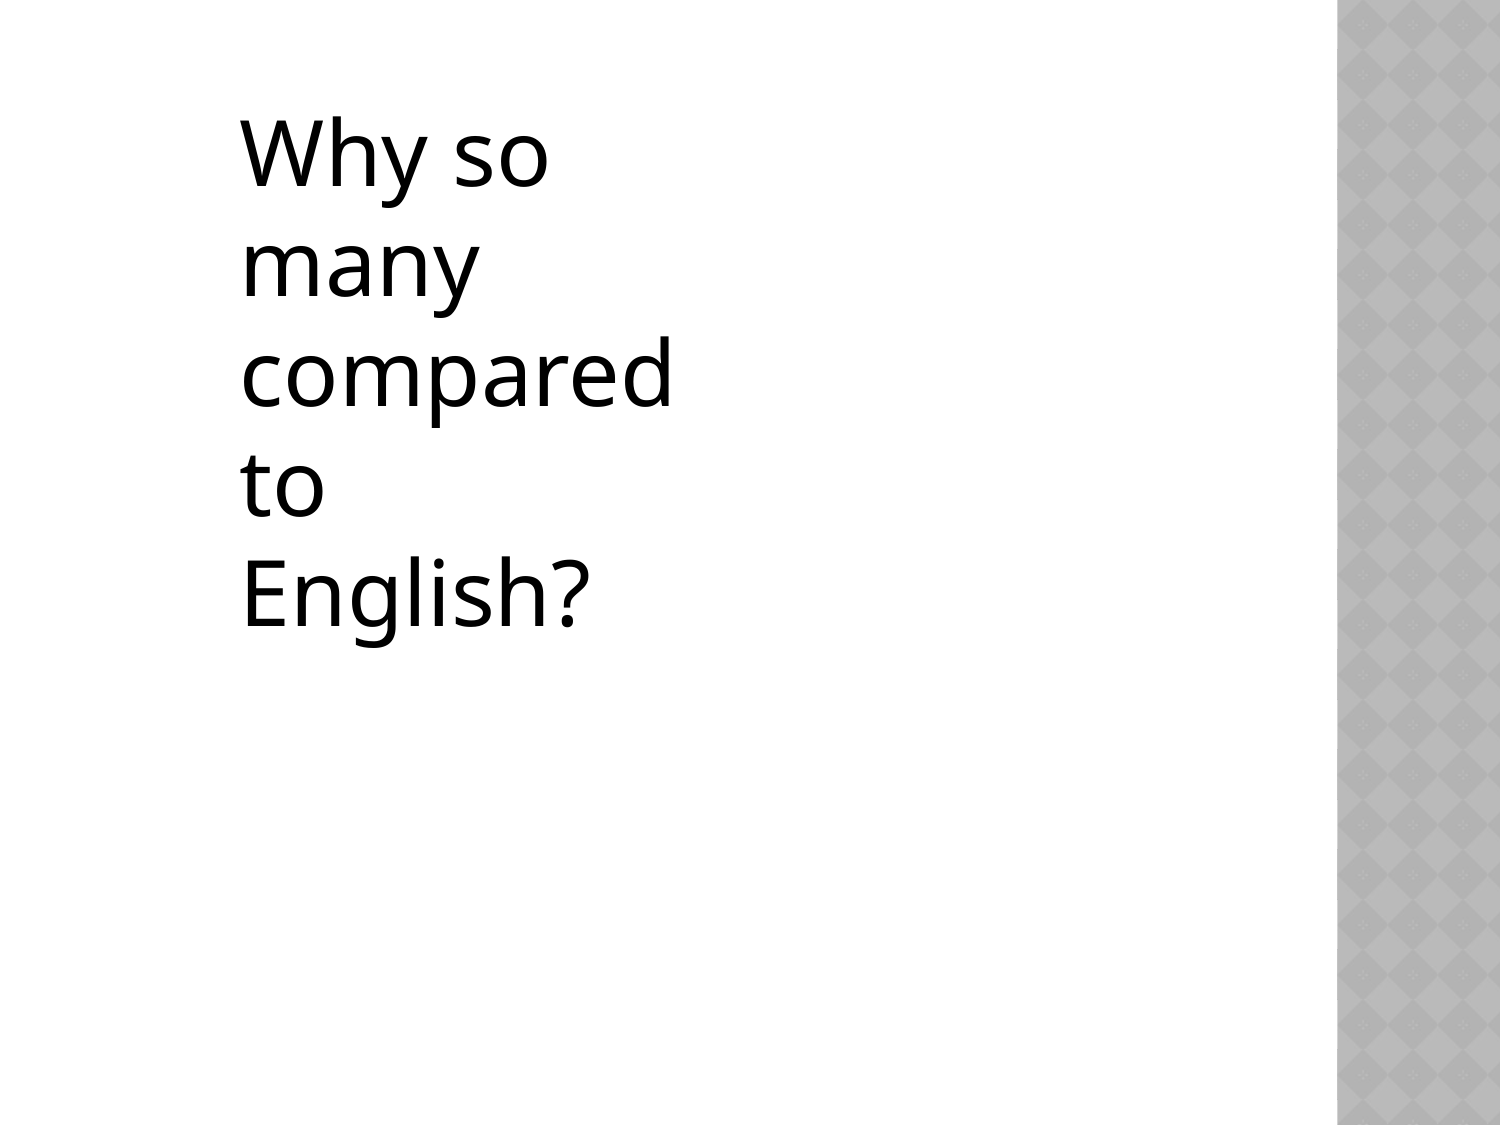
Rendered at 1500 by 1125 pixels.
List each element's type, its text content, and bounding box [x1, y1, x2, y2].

text_box Why so many compared to English? [225, 87, 700, 652]
